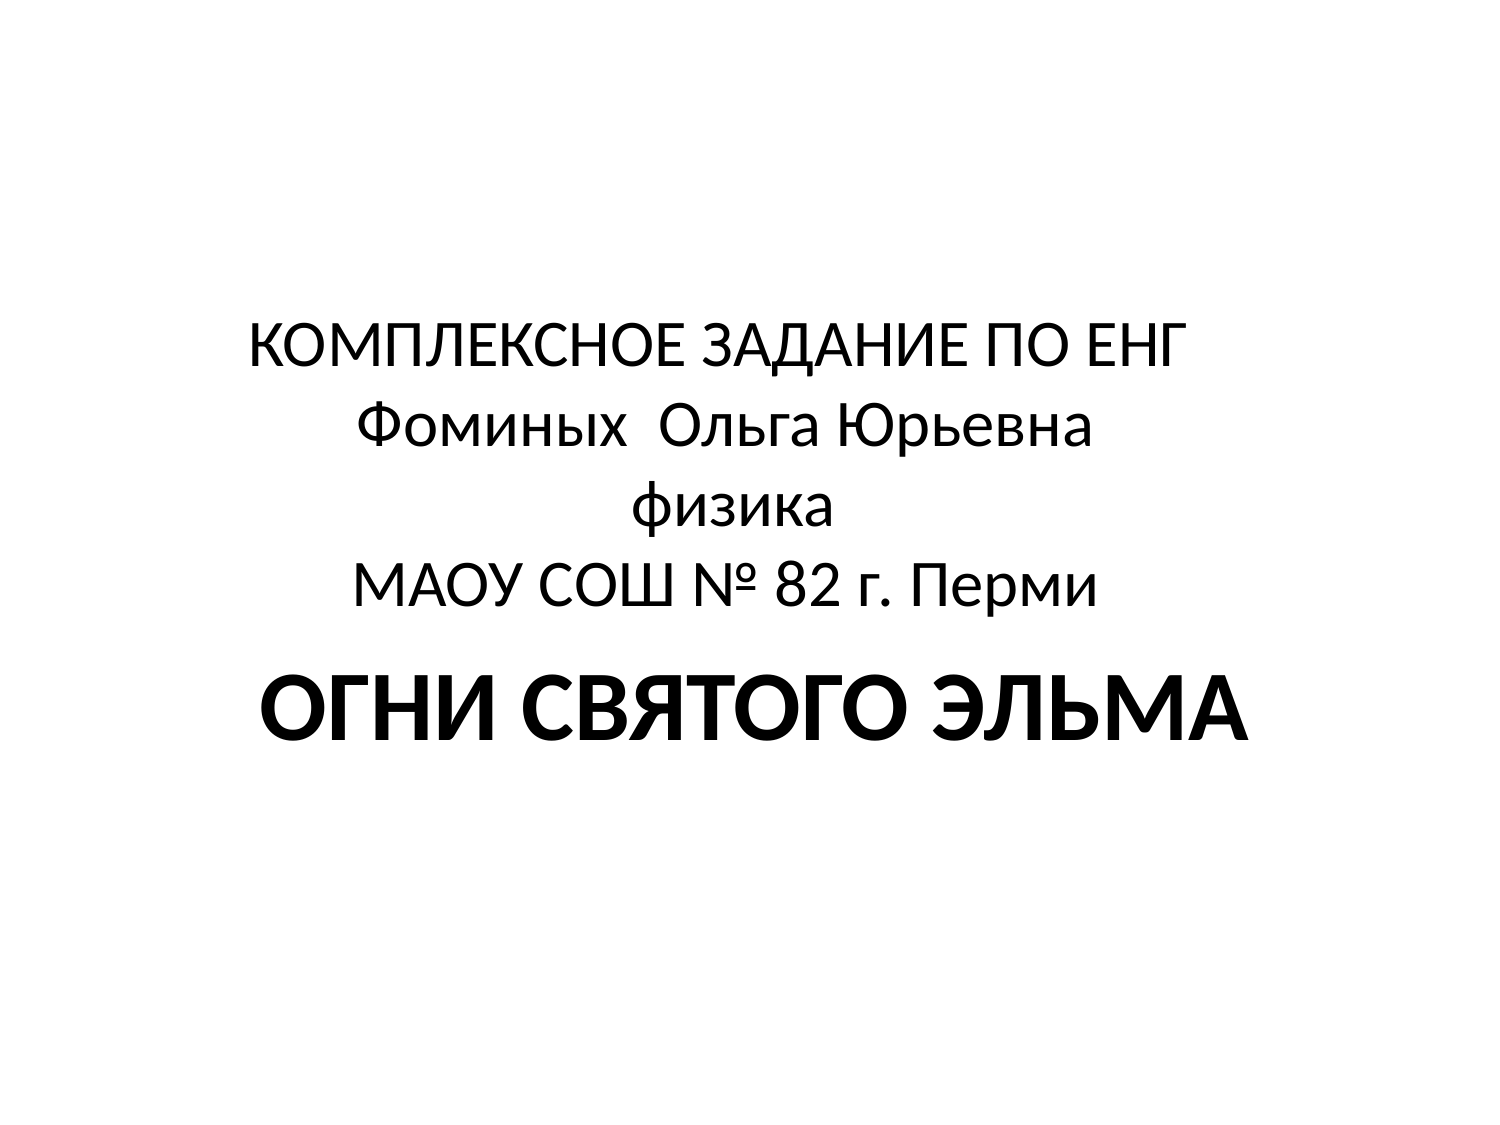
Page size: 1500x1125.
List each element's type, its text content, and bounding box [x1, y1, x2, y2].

title КОМПЛЕКСНОЕ ЗАДАНИЕ ПО ЕНГ Фоминых Ольга Юрьевна физика МАОУ СОШ № 82 г. Перми [88, 90, 1364, 830]
subtitle ОГНИ СВЯТОГО ЭЛЬМА [230, 633, 1281, 854]
